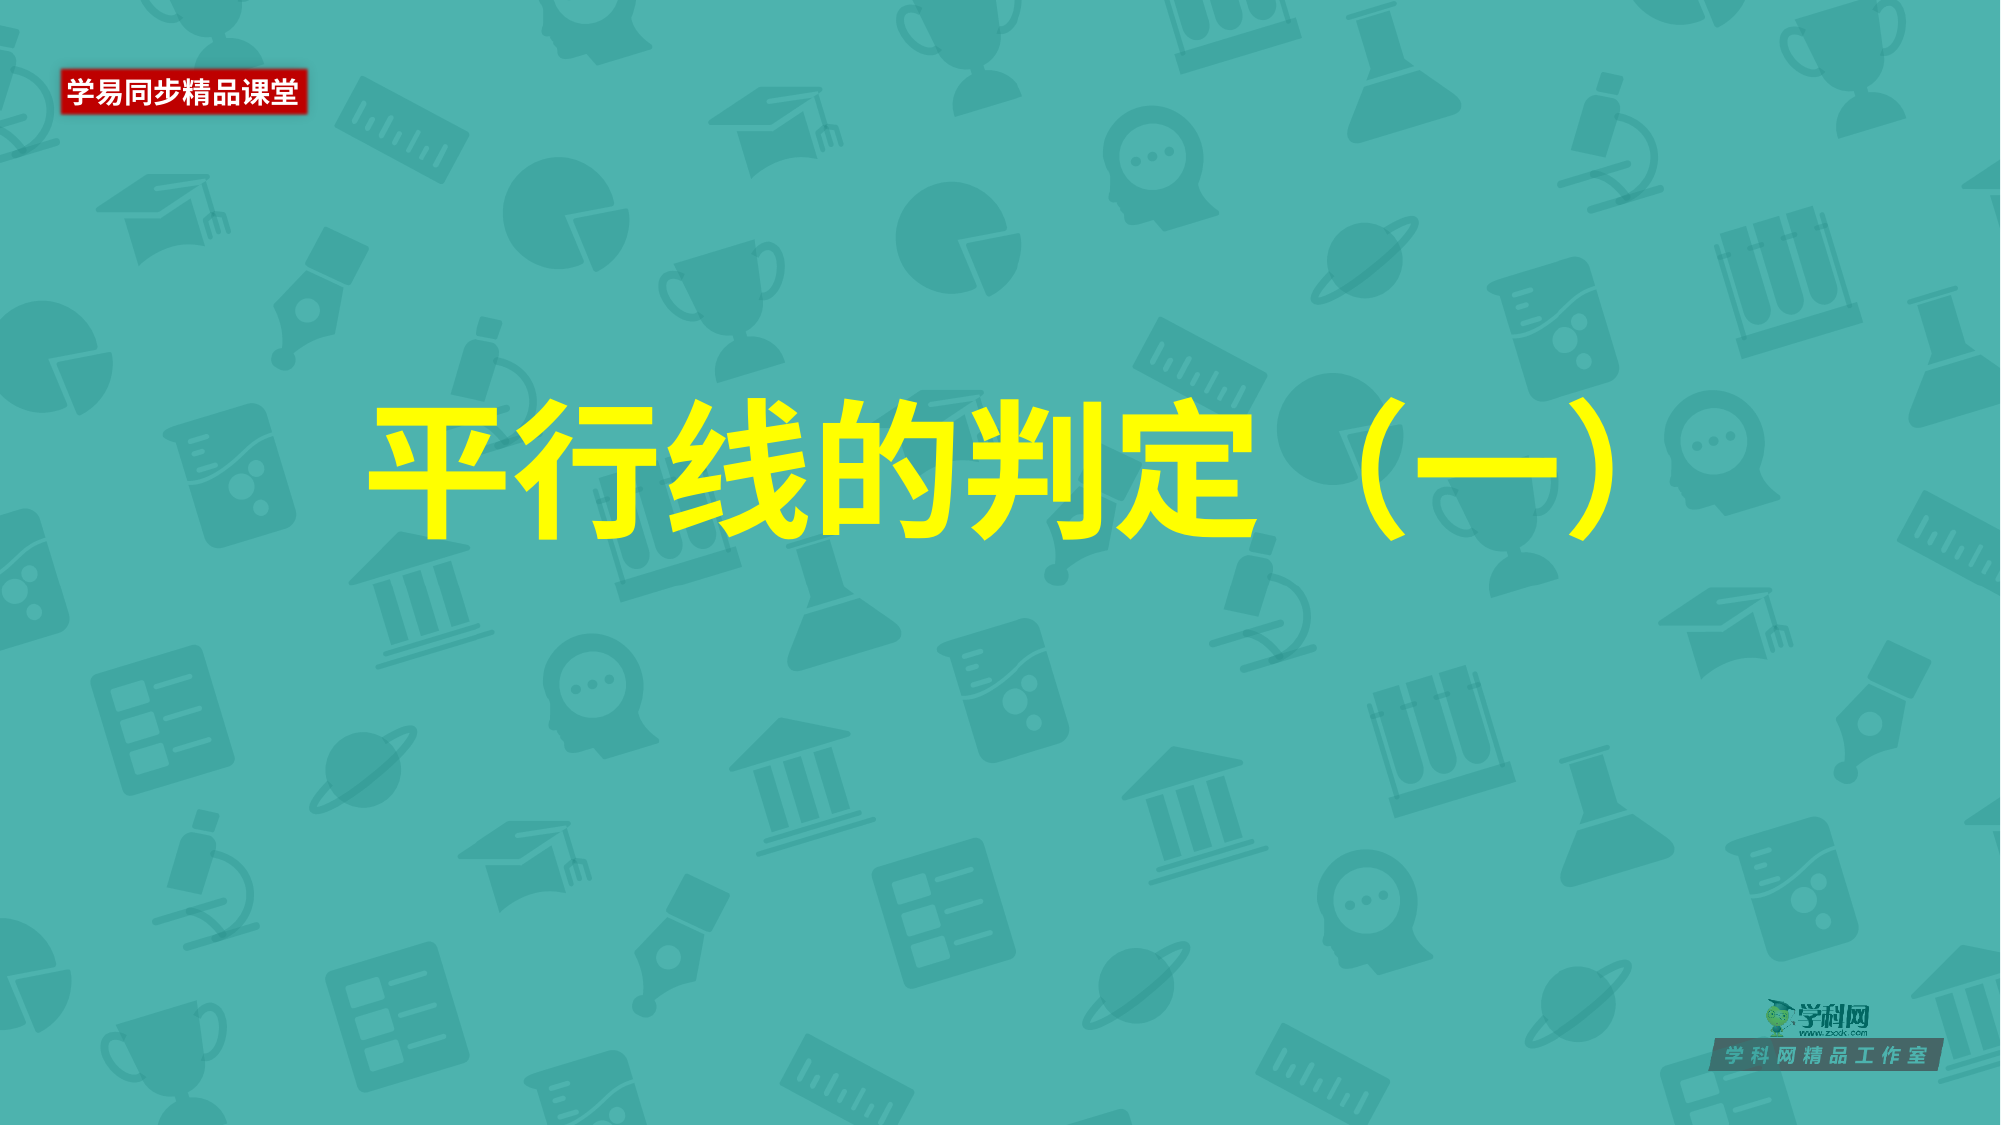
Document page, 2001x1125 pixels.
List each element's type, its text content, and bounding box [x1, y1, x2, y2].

text_box 学易同步精品课堂 [64, 72, 305, 112]
text_box 平行线的判定（一） [23, 368, 2000, 564]
picture [0, 0, 2001, 1125]
